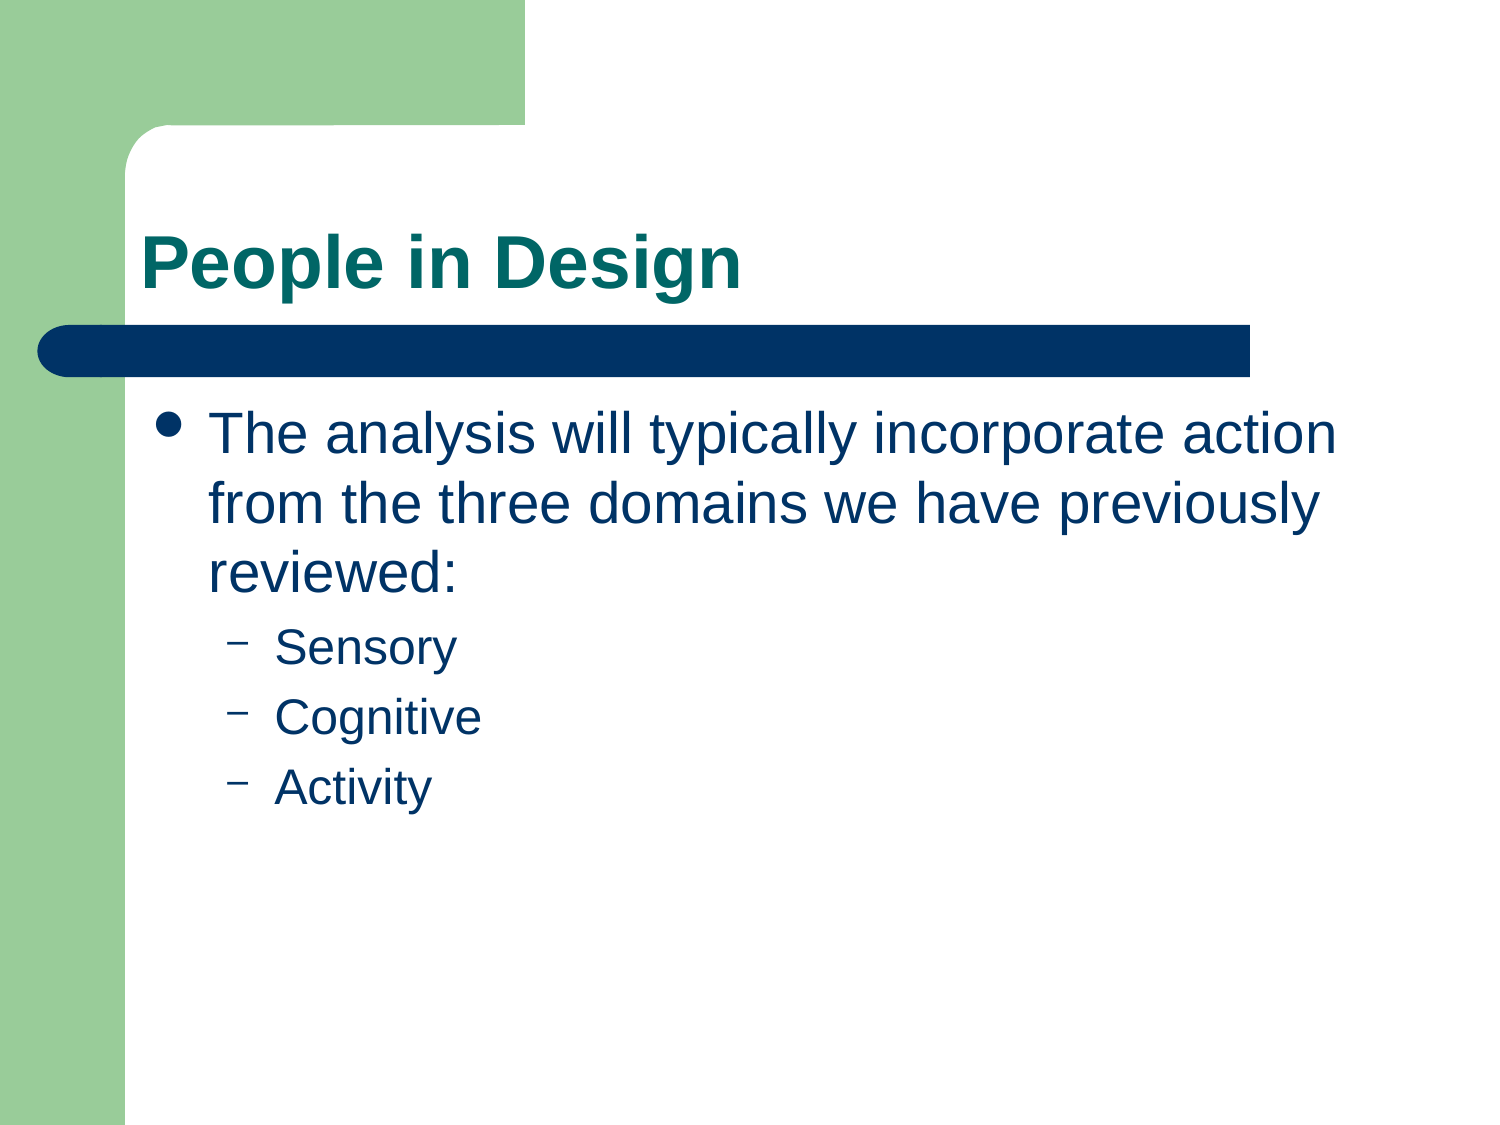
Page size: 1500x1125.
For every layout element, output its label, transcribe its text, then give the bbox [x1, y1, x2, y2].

list The analysis will typically incorporate action from the three domains we have previously reviewed: Sensory Cognitive Activity [137, 387, 1400, 999]
title People in Design [124, 124, 1426, 313]
